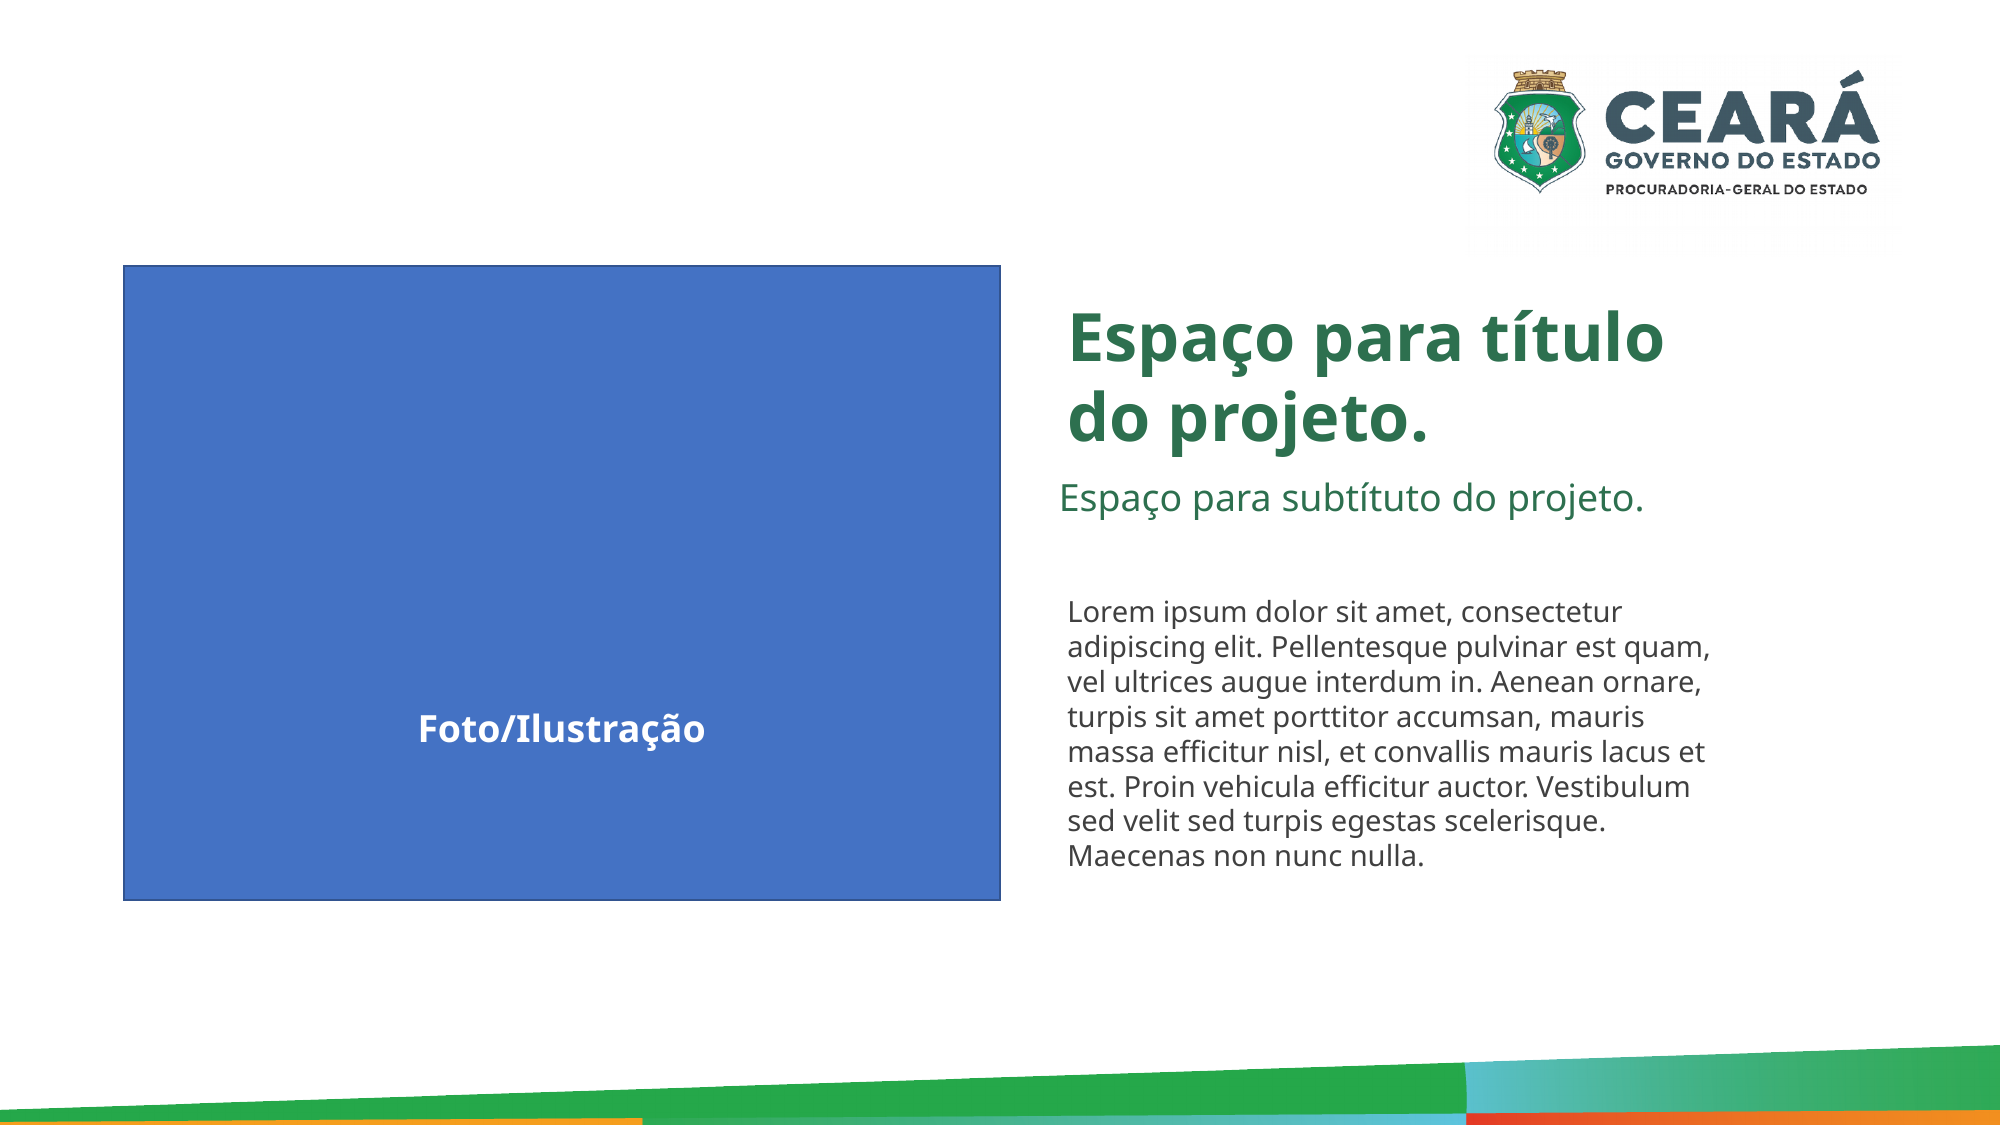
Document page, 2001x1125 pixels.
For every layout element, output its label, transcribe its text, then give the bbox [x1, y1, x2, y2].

text_box Espaço para título do projeto. [1052, 287, 1697, 462]
picture [0, 1044, 2000, 1125]
picture [1465, 54, 1903, 257]
text_box [123, 265, 1001, 901]
text_box Espaço para subtítuto do projeto. [1044, 466, 1660, 526]
text_box Foto/Ilustração [402, 697, 721, 758]
text_box Lorem ipsum dolor sit amet, consectetur adipiscing elit. Pellentesque pulvinar est quam, vel ultrices augue interdum in. Aenean ornare, turpis sit amet porttitor accumsan, mauris massa efficitur nisl, et convallis mauris lacus et est. Proin vehicula efficitur auctor. Vestibulum sed velit sed turpis egestas scelerisque. Maecenas non nunc nulla. [1052, 585, 1739, 881]
